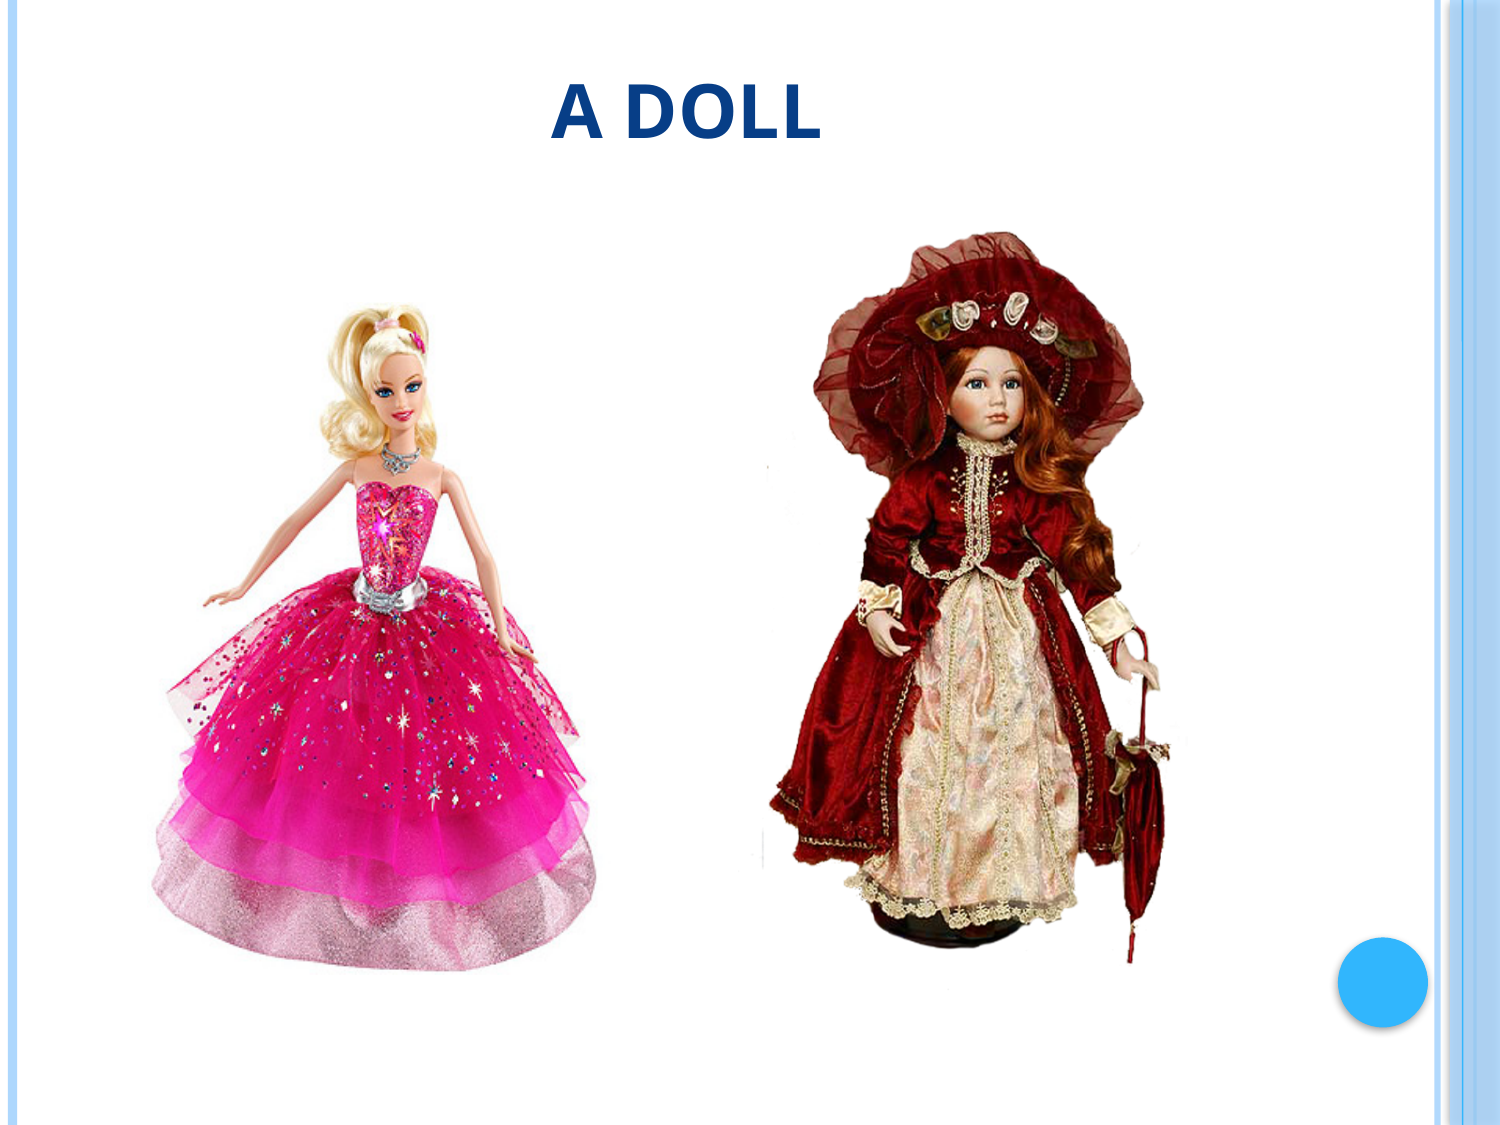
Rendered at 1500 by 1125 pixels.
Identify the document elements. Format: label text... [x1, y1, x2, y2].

title A doll [75, 45, 1300, 161]
picture [737, 210, 1252, 992]
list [146, 302, 695, 976]
